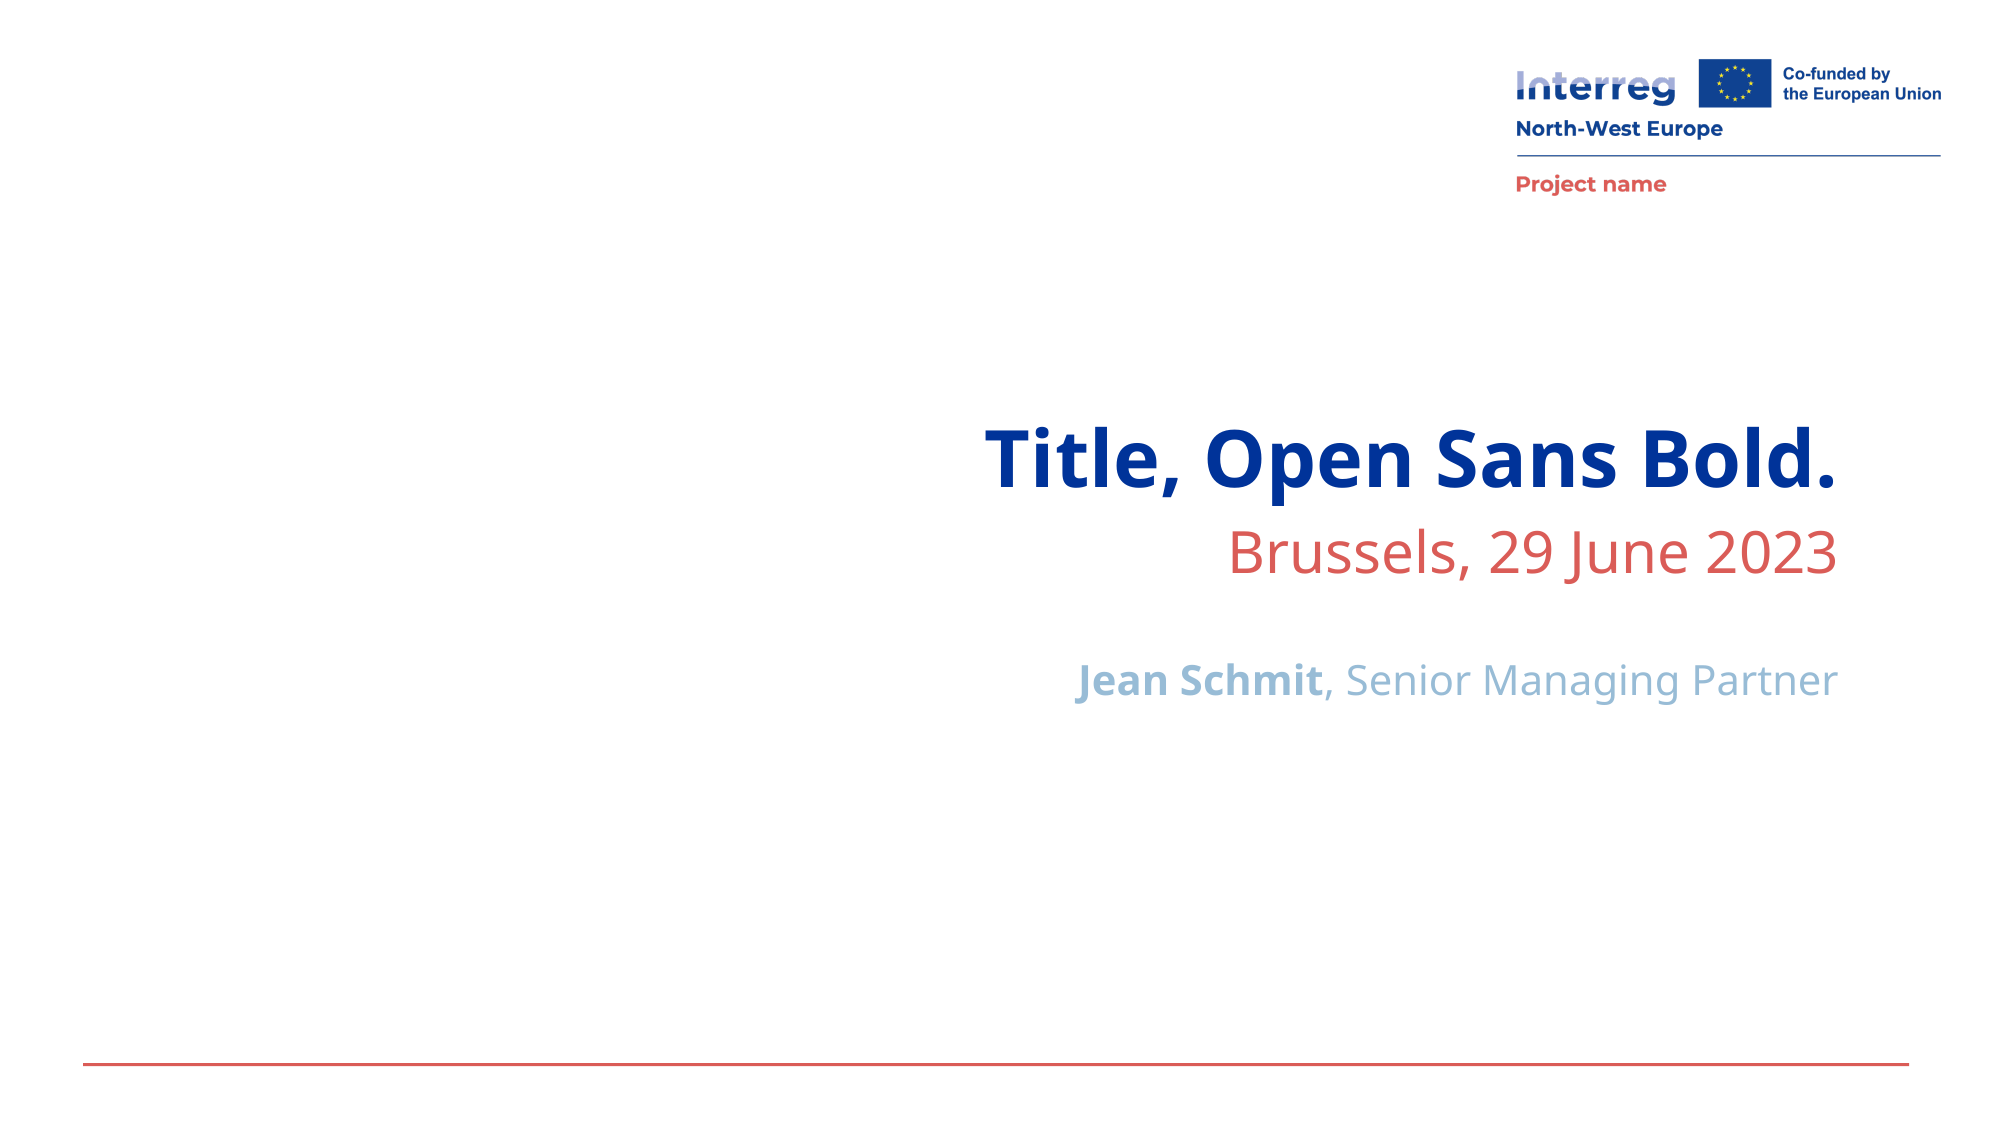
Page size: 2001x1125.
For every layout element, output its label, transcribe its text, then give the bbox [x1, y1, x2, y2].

picture [1458, 0, 2000, 251]
title Title, Open Sans Bold. Brussels, 29 June 2023 [578, 349, 1854, 643]
text_box Jean Schmit, Senior Managing Partner [578, 643, 1854, 890]
